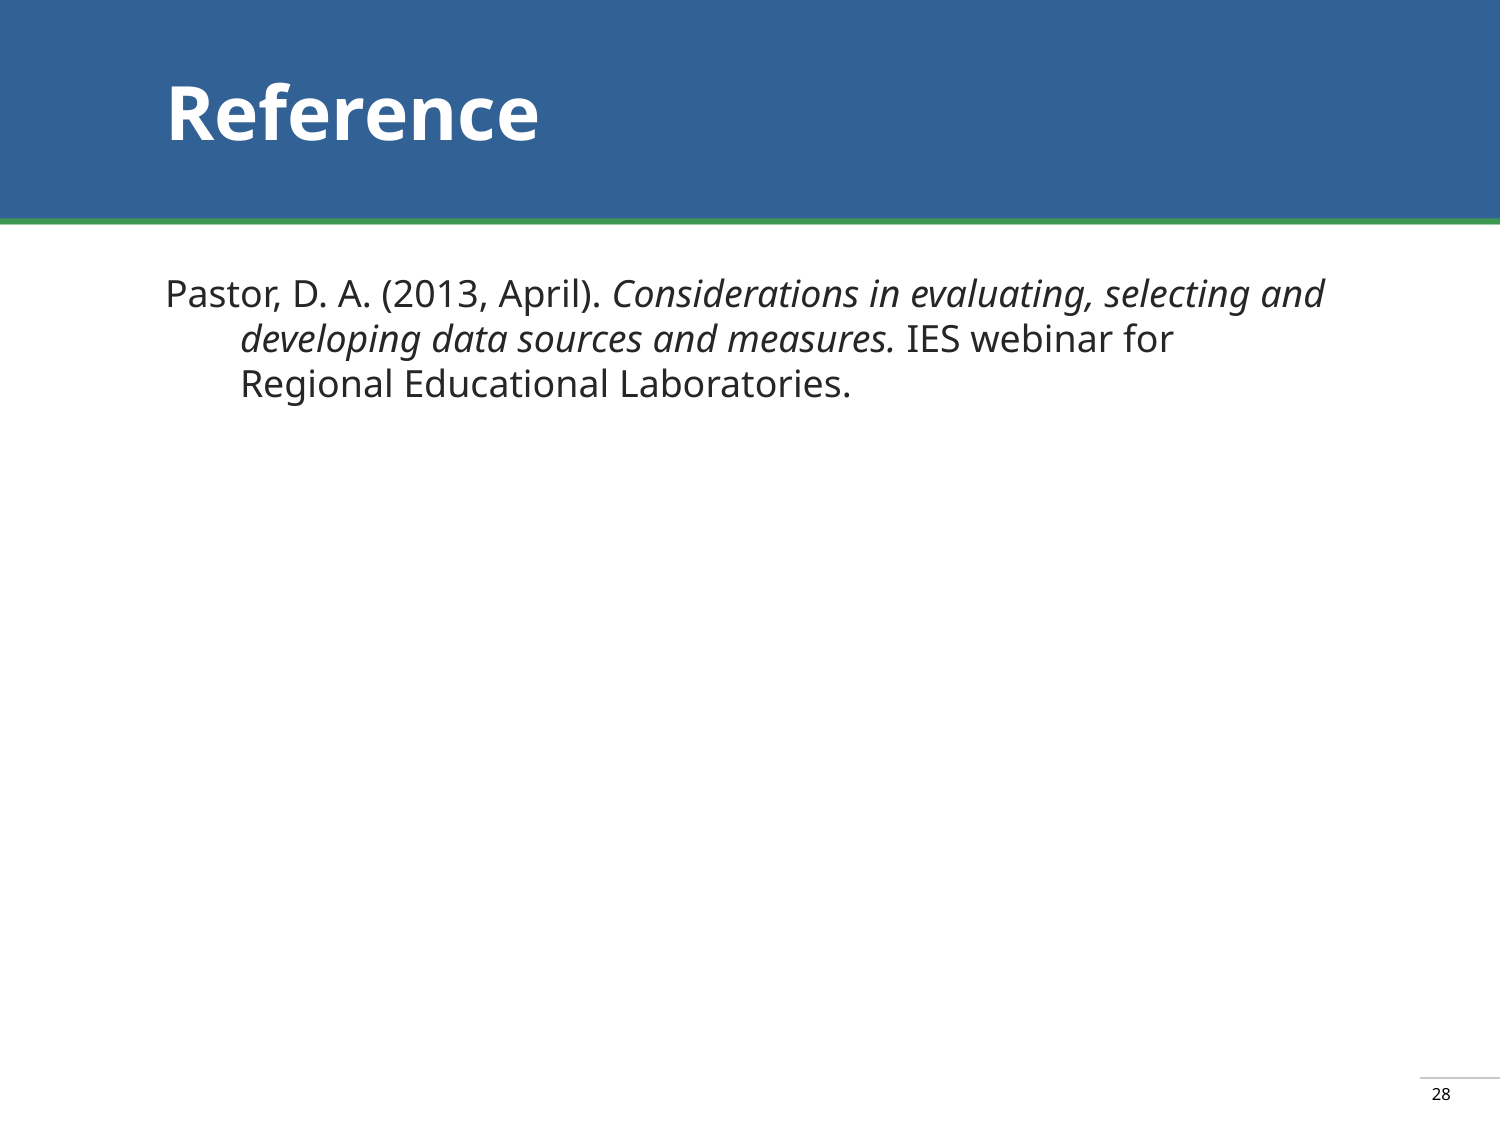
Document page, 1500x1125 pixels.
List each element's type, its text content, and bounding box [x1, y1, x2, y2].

title Reference [150, 0, 1350, 221]
slide_number 28 [1431, 1085, 1458, 1106]
list Pastor, D. A. (2013, April). Considerations in evaluating, selecting and developing data sources and measures. IES webinar for Regional Educational Laboratories. [150, 262, 1350, 1005]
picture [0, 0, 1500, 1125]
